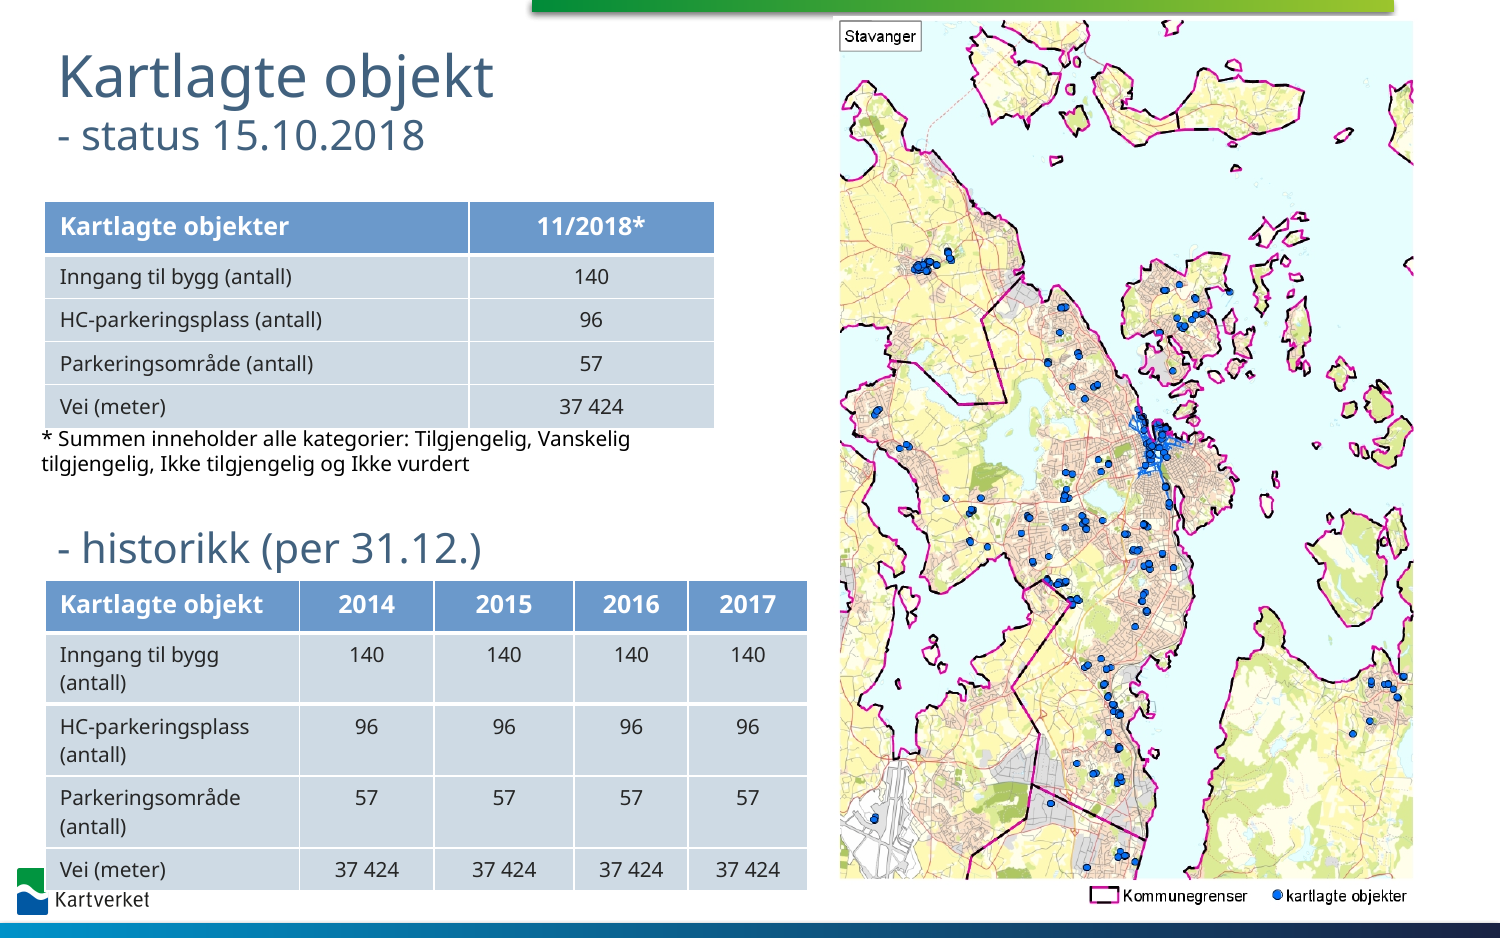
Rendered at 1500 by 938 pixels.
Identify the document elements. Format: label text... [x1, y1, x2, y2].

table_header 2014 [300, 581, 433, 631]
table_cell 37 424 [300, 849, 433, 890]
table_cell 57 [300, 777, 433, 847]
table_cell 140 [575, 635, 687, 702]
table_header 2015 [435, 581, 573, 631]
text_box Kartlagte objekt - status 15.10.2018 [42, 24, 828, 167]
table_cell 140 [689, 635, 807, 702]
table_cell Parkeringsområde (antall) [46, 777, 299, 847]
table_cell 96 [435, 706, 573, 775]
text_box - historikk (per 31.12.) [42, 496, 828, 580]
table_cell 37 424 [435, 849, 573, 890]
table_cell Vei (meter) [46, 849, 299, 890]
table_cell 140 [300, 635, 433, 702]
table_cell HC-parkeringsplass (antall) [46, 706, 299, 775]
table_header 11/2018* [470, 202, 714, 253]
table_header 2017 [689, 581, 807, 631]
table_cell 37 424 [689, 849, 807, 890]
picture [833, 16, 1419, 913]
table_cell Inngang til bygg (antall) [46, 635, 299, 702]
table_cell 57 [435, 777, 573, 847]
table_cell 96 [689, 706, 807, 775]
table_header 2016 [575, 581, 687, 631]
table_cell HC-parkeringsplass (antall) [45, 299, 468, 341]
table_cell 57 [575, 777, 687, 847]
text_box * Summen inneholder alle kategorier: Tilgjengelig, Vanskelig tilgjengelig, Ikke tilgjengelig og Ikke vurdert [26, 417, 711, 483]
table_cell 140 [435, 635, 573, 702]
table_cell 37 424 [470, 385, 714, 428]
table_cell 37 424 [575, 849, 687, 890]
table_cell Parkeringsområde (antall) [45, 342, 468, 384]
table_header Kartlagte objekter [45, 202, 468, 253]
table_cell Inngang til bygg (antall) [45, 257, 468, 298]
table_cell Vei (meter) [45, 385, 468, 417]
table_cell 96 [300, 706, 433, 775]
table_cell 140 [470, 257, 714, 298]
table_cell 96 [575, 706, 687, 775]
table_header Kartlagte objekt [46, 581, 299, 631]
table_cell 57 [689, 777, 807, 847]
table_cell 96 [470, 299, 714, 341]
table_cell 57 [470, 342, 714, 384]
